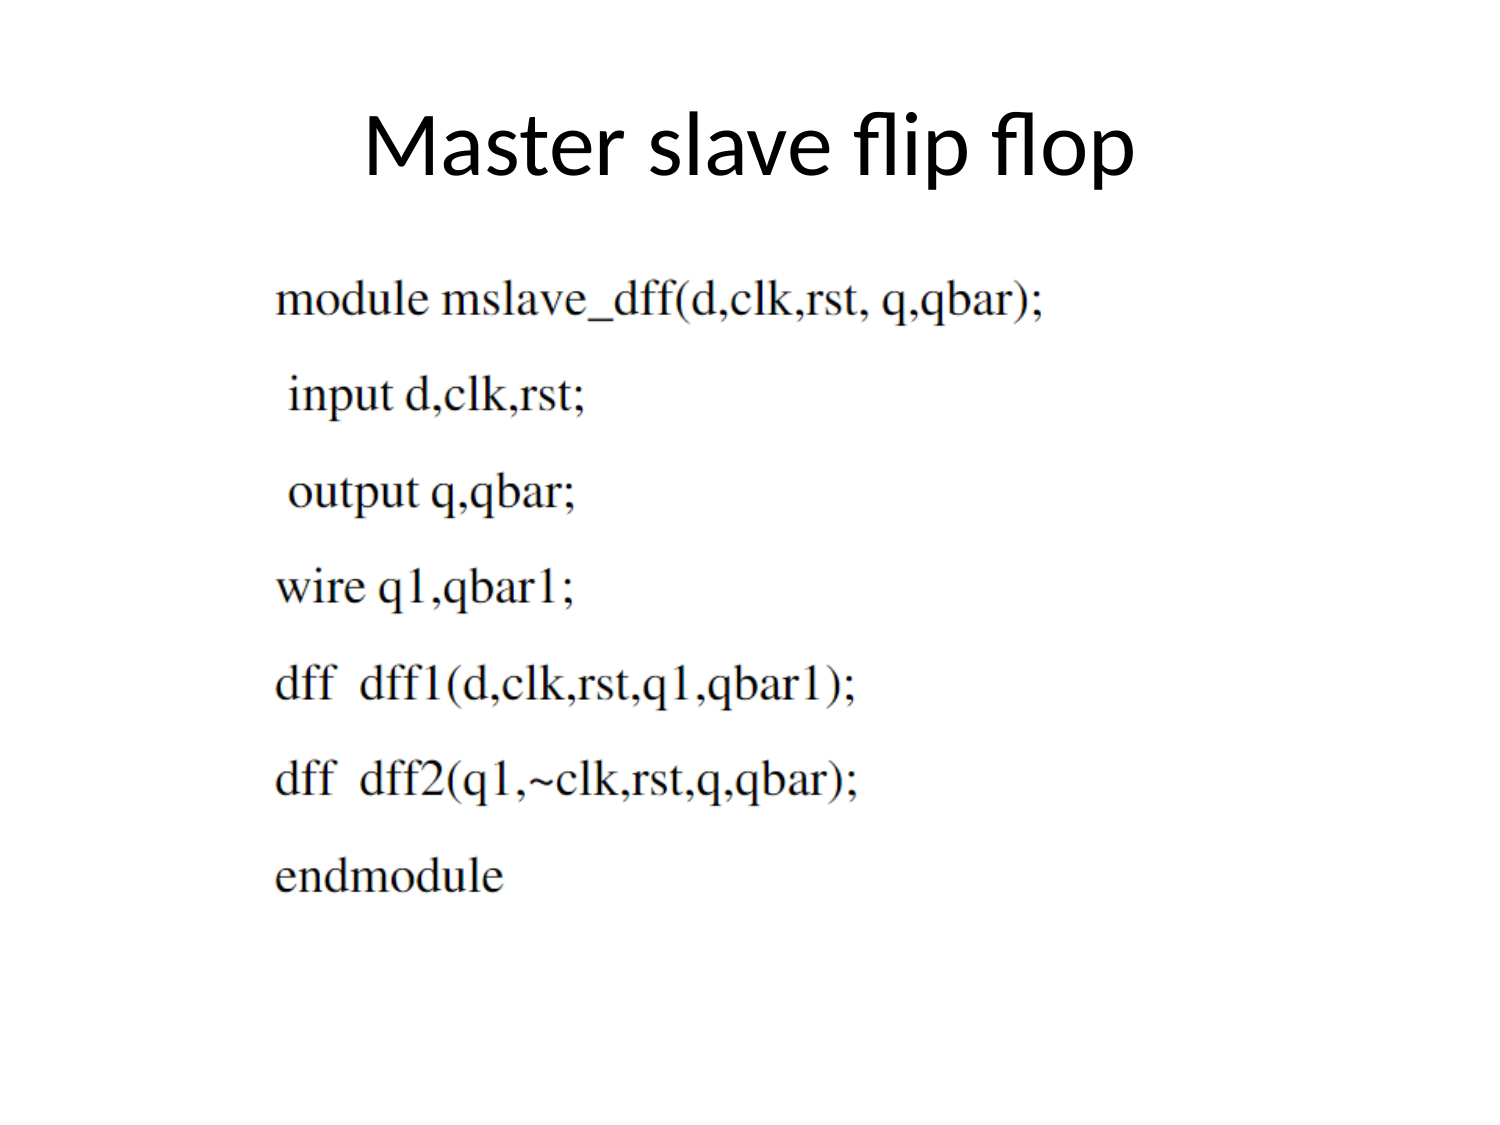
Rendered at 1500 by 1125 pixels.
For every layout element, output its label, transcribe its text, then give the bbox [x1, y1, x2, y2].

picture [212, 265, 1177, 926]
title Master slave flip flop [75, 45, 1425, 233]
